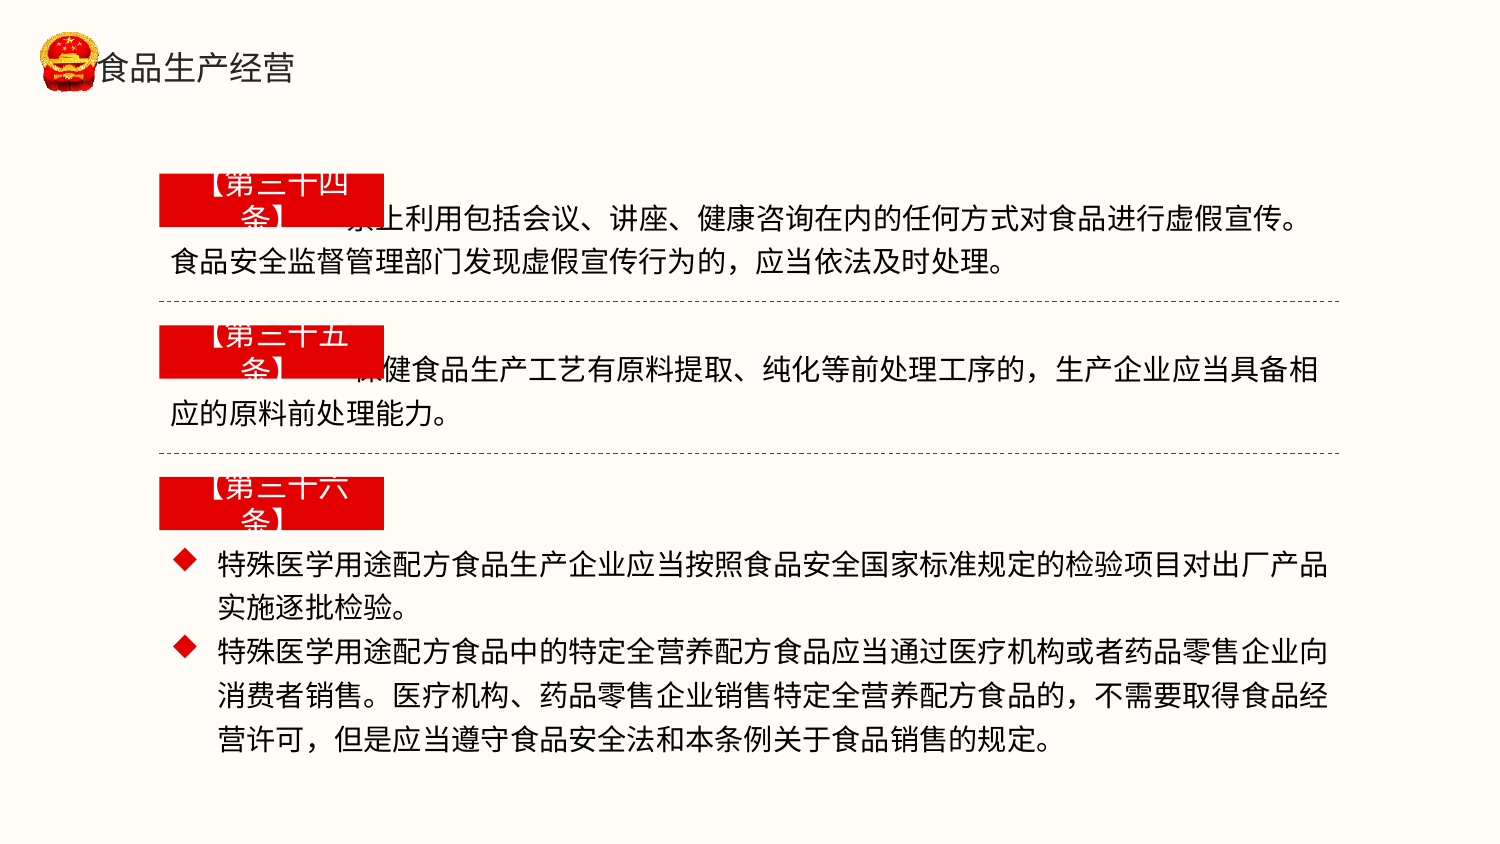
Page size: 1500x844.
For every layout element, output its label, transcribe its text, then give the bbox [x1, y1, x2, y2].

text_box 保健食品生产工艺有原料提取、纯化等前处理工序的，生产企业应当具备相应的原料前处理能力。 [159, 337, 1341, 436]
text_box 【第三十四条】 [158, 173, 385, 228]
text_box 【第三十六条】 [158, 476, 385, 531]
text_box 禁止利用包括会议、讲座、健康咨询在内的任何方式对食品进行虚假宣传。食品安全监督管理部门发现虚假宣传行为的，应当依法及时处理。 [159, 185, 1341, 285]
picture [31, 21, 104, 97]
text_box 食品生产经营 [81, 37, 588, 98]
text_box 特殊医学用途配方食品生产企业应当按照食品安全国家标准规定的检验项目对出厂产品实施逐批检验。 特殊医学用途配方食品中的特定全营养配方食品应当通过医疗机构或者药品零售企业向消费者销售。医疗机构、药品零售企业销售特定全营养配方食品的，不需要取得食品经营许可，但是应当遵守食品安全法和本条例关于食品销售的规定。 [159, 531, 1341, 762]
text_box 【第三十五条】 [158, 324, 385, 380]
